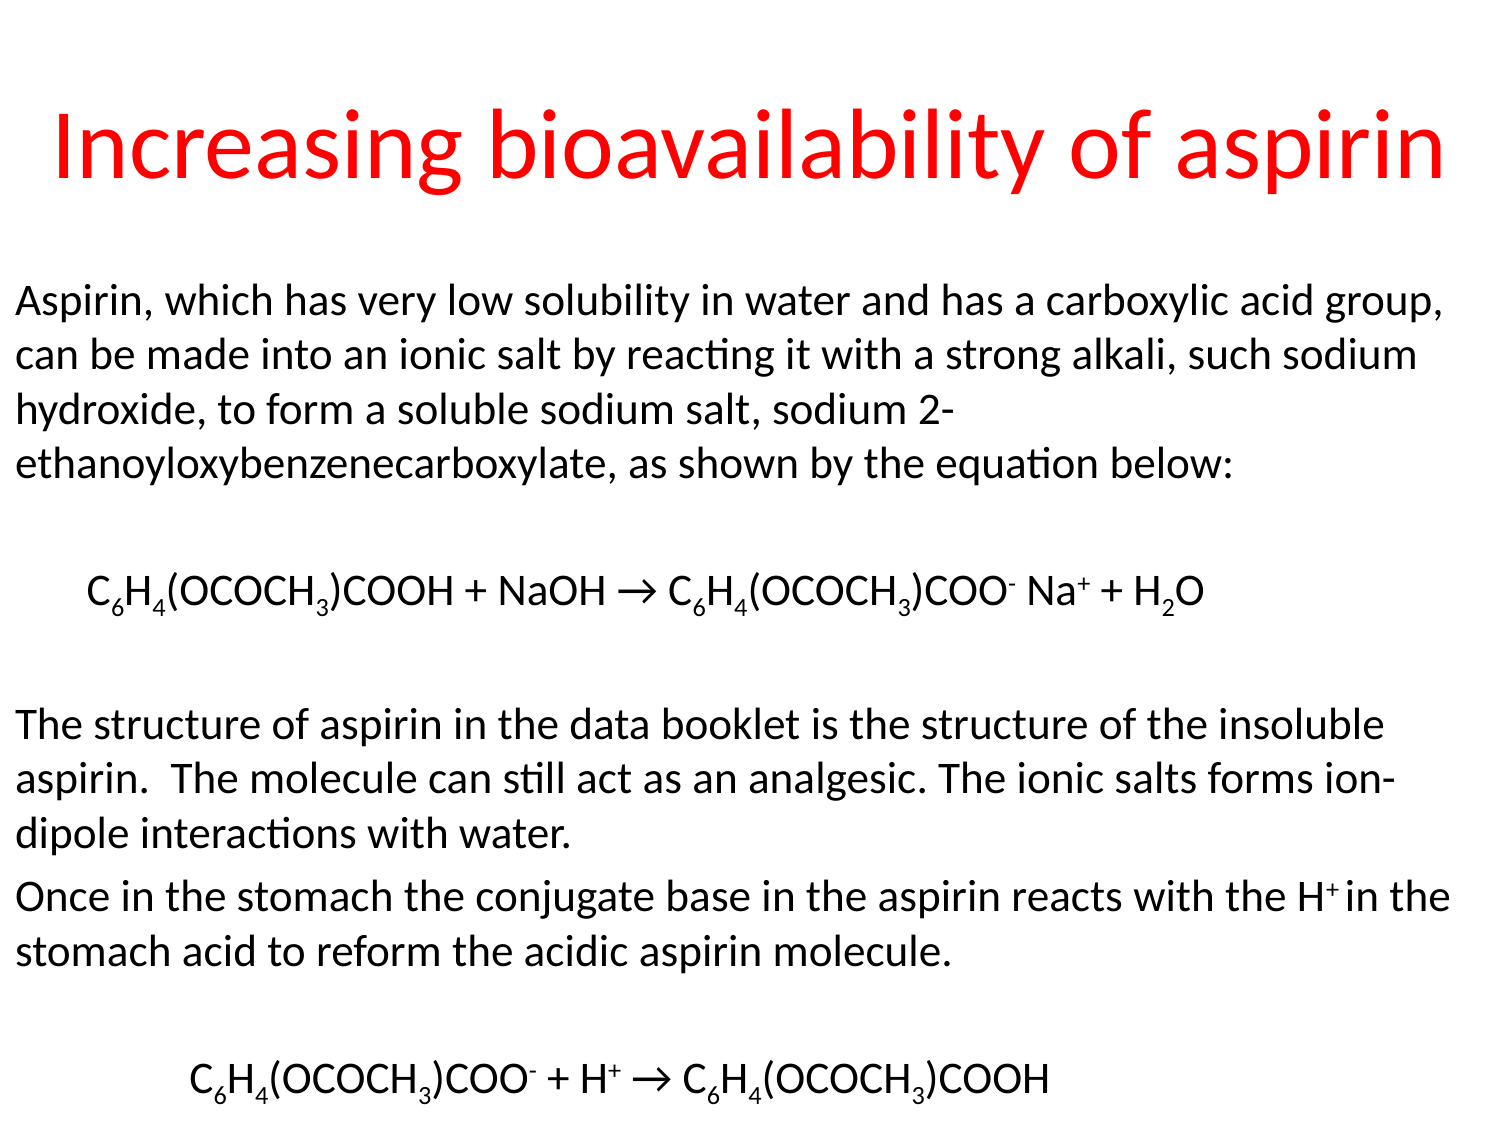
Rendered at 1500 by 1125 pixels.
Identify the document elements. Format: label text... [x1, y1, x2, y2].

list Aspirin, which has very low solubility in water and has a carboxylic acid group, can be made into an ionic salt by reacting it with a strong alkali, such sodium hydroxide, to form a soluble sodium salt, sodium 2-ethanoyloxybenzenecarboxylate, as shown by the equation below: C6H4(OCOCH3)COOH + NaOH → C6H4(OCOCH3)COO- Na+ + H2O The structure of aspirin in the data booklet is the structure of the insoluble aspirin. The molecule can still act as an analgesic. The ionic salts forms ion-dipole interactions with water. Once in the stomach the conjugate base in the aspirin reacts with the H+ in the stomach acid to reform the acidic aspirin molecule. C6H4(OCOCH3)COO- + H+ → C6H4(OCOCH3)COOH [0, 262, 1500, 1125]
title Increasing bioavailability of aspirin [0, 45, 1500, 233]
